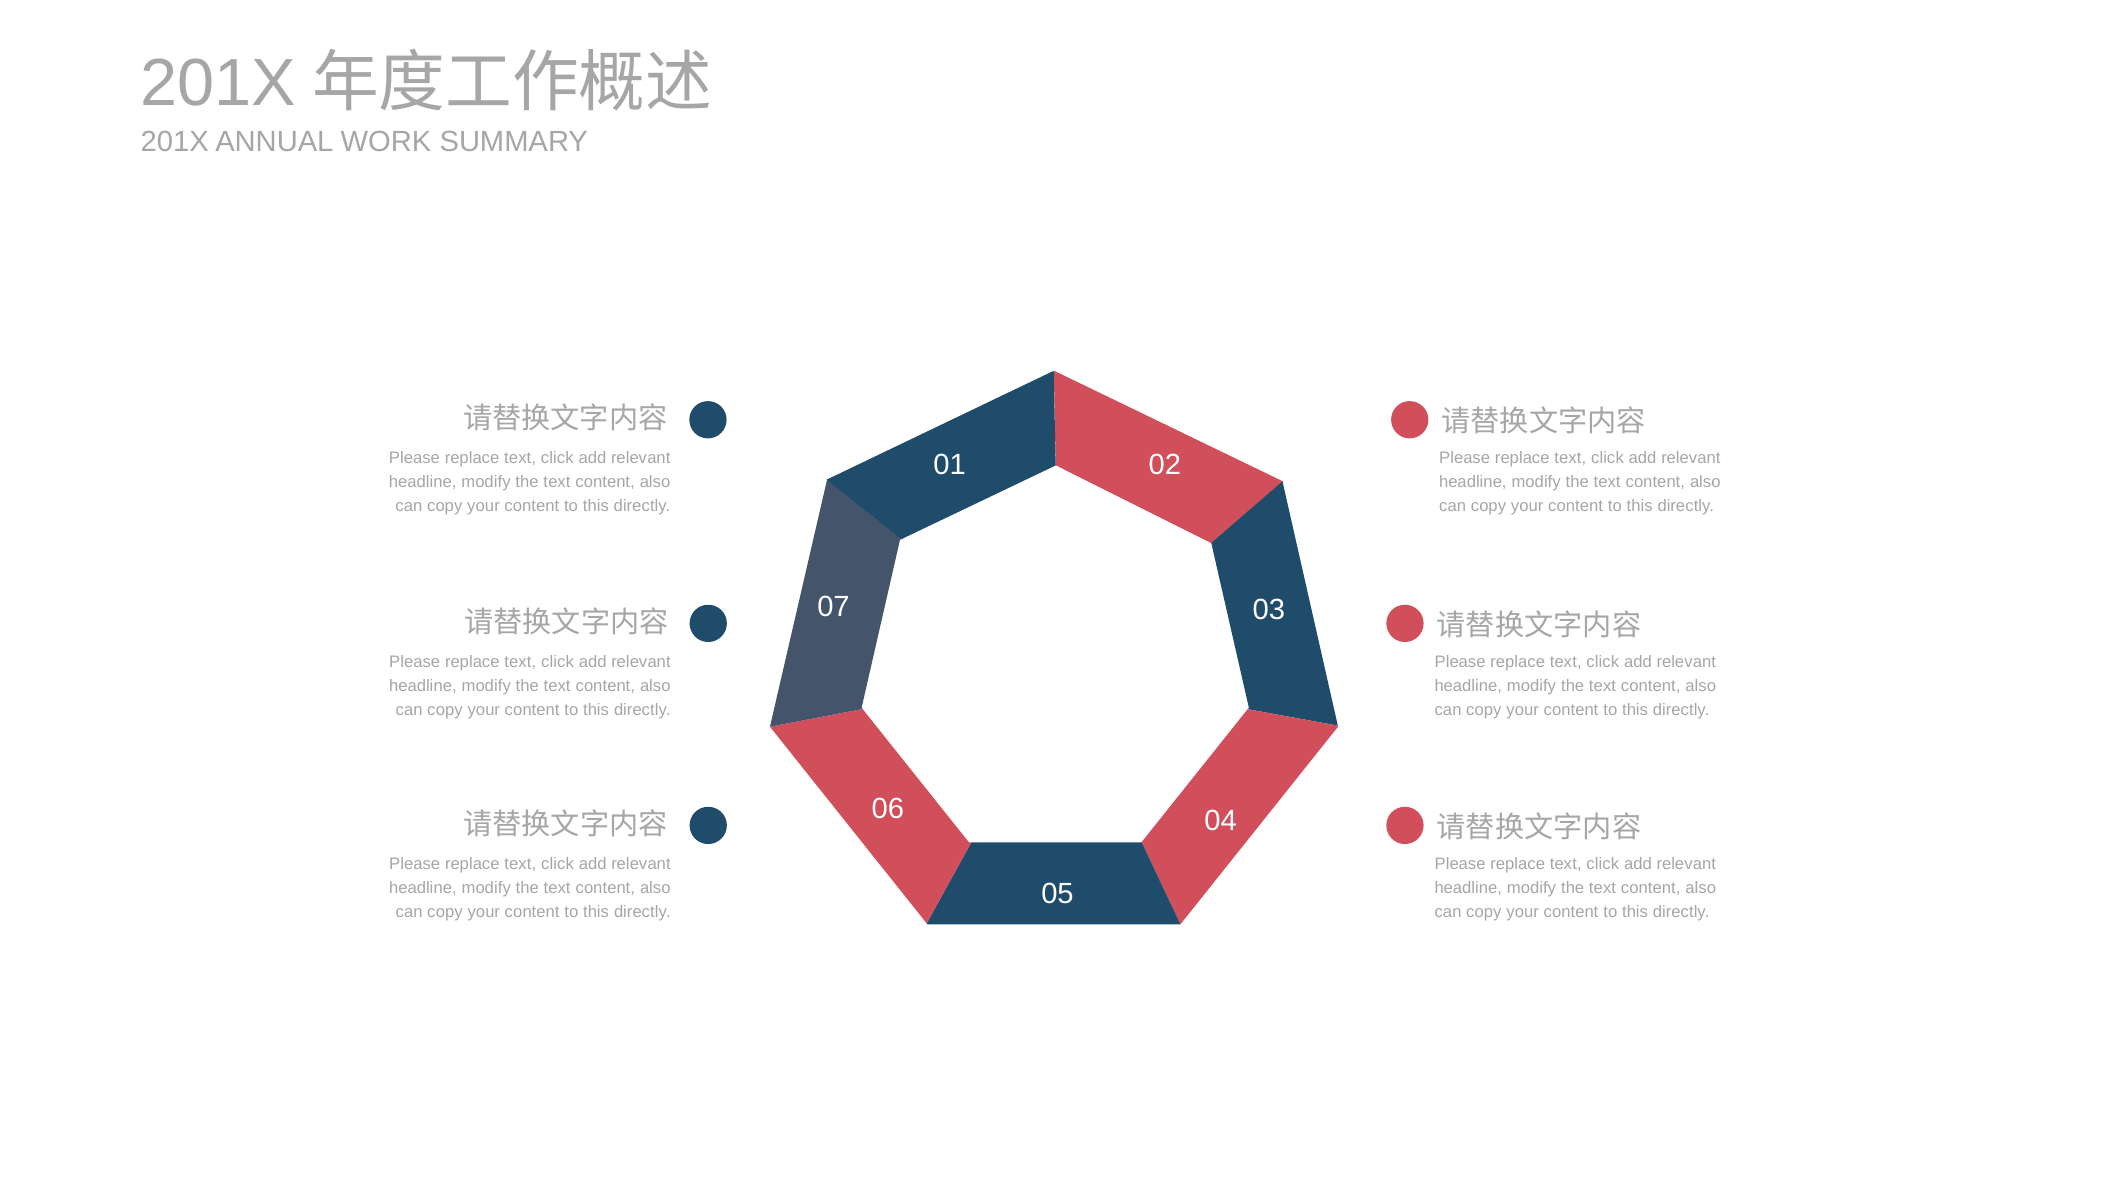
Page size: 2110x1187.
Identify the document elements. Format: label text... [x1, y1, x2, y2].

text_box [689, 401, 727, 439]
text_box [1386, 806, 1424, 845]
text_box 请替换文字内容 [443, 597, 673, 638]
text_box 请替换文字内容 [1433, 597, 1668, 642]
text_box [689, 806, 727, 845]
text_box 请替换文字内容 [443, 799, 672, 840]
text_box [1386, 604, 1424, 643]
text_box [769, 370, 1339, 925]
text_box Please replace text, click add relevant headline, modify the text content, also can copy your content to this directly. [1434, 646, 1729, 737]
text_box 请替换文字内容 [1433, 799, 1668, 845]
text_box [1391, 401, 1429, 439]
text_box 请替换文字内容 [442, 394, 672, 434]
text_box Please replace text, click add relevant headline, modify the text content, also can copy your content to this directly. [369, 848, 672, 939]
text_box 201X ANNUAL WORK SUMMARY [140, 122, 602, 158]
text_box Please replace text, click add relevant headline, modify the text content, also can copy your content to this directly. [1434, 848, 1729, 939]
text_box 201X年度工作概述 [140, 38, 789, 119]
text_box Please replace text, click add relevant headline, modify the text content, also can copy your content to this directly. [369, 443, 671, 534]
text_box Please replace text, click add relevant headline, modify the text content, also can copy your content to this directly. [369, 646, 672, 737]
text_box [689, 604, 727, 643]
text_box Please replace text, click add relevant headline, modify the text content, also can copy your content to this directly. [1439, 443, 1733, 534]
text_box 请替换文字内容 [1438, 394, 1673, 439]
